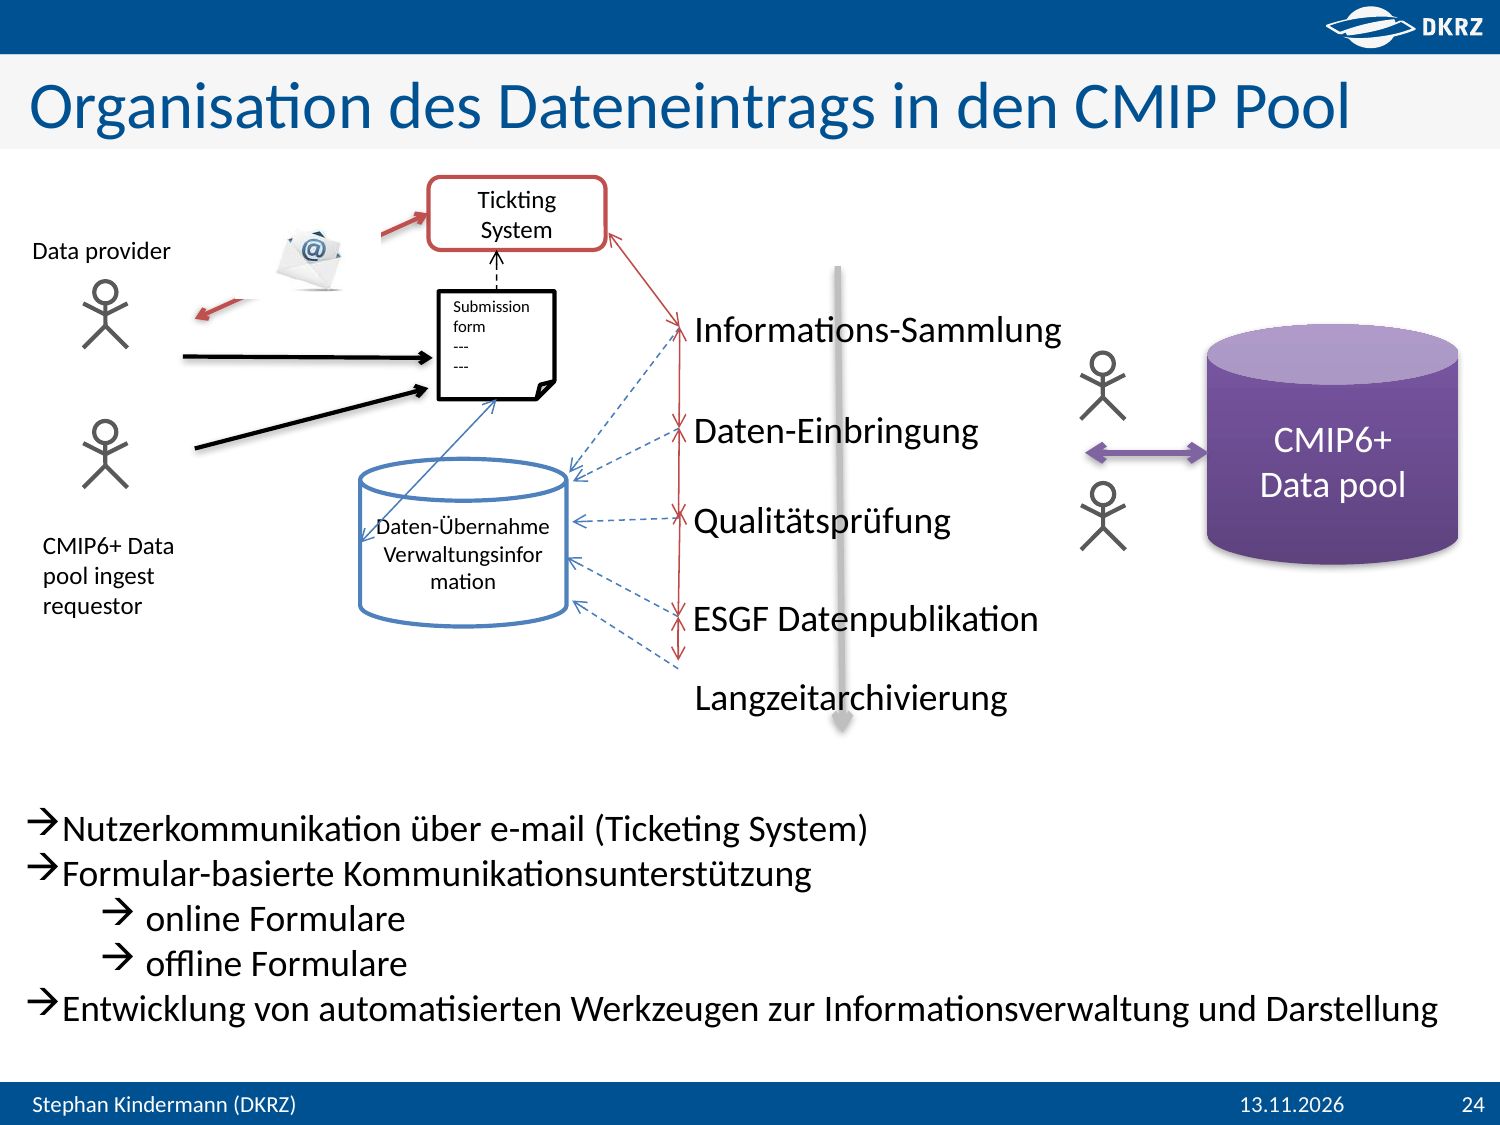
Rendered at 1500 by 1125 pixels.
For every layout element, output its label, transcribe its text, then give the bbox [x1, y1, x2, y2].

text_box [572, 600, 679, 669]
title Organisation des Dateneintrags in den CMIP Pool [0, 54, 1500, 149]
text_box Daten-Einbringung [847, 398, 1081, 458]
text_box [83, 280, 128, 349]
text_box ESGF Datenpublikation [684, 586, 832, 647]
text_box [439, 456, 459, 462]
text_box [677, 510, 681, 618]
text_box Qualitätsprüfung [847, 488, 1009, 548]
text_box CMIP6+ Data pool [1207, 324, 1459, 565]
text_box Langzeitarchivierung [847, 665, 1076, 726]
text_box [608, 232, 680, 326]
text_box Informations-Sammlung [847, 297, 1246, 357]
text_box ESGF Datenpublikation [847, 586, 1074, 647]
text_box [1080, 352, 1126, 420]
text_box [837, 265, 843, 733]
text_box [1080, 482, 1126, 550]
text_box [194, 213, 429, 319]
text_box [463, 398, 497, 460]
text_box CMIP6+ Data pool ingest requestor [28, 522, 206, 628]
text_box Langzeitarchivierung [680, 665, 832, 726]
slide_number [1187, 1082, 1360, 1125]
text_box Daten-Übernahme Verwaltungsinformation [358, 457, 569, 629]
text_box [566, 557, 672, 604]
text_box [83, 420, 128, 488]
text_box Tickting System [426, 174, 608, 253]
text_box Informations-Sammlung [685, 297, 832, 357]
text_box Nutzerkommunikation über e-mail (Ticketing System) Formular-basierte Kommunikationsunterstützung online Formulare offline Formulare Entwicklung von automatisierten Werkzeugen zur Informationsverwaltung und Darstellung [0, 751, 1500, 1082]
text_box Daten-Einbringung [686, 398, 832, 458]
text_box Data provider [17, 227, 189, 272]
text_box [572, 428, 673, 482]
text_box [569, 327, 678, 429]
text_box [194, 387, 429, 449]
text_box Submission form --- --- [436, 289, 557, 402]
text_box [571, 518, 672, 522]
picture [235, 223, 381, 299]
slide_number 24 [1376, 1082, 1500, 1125]
text_box Qualitätsprüfung [685, 488, 832, 548]
